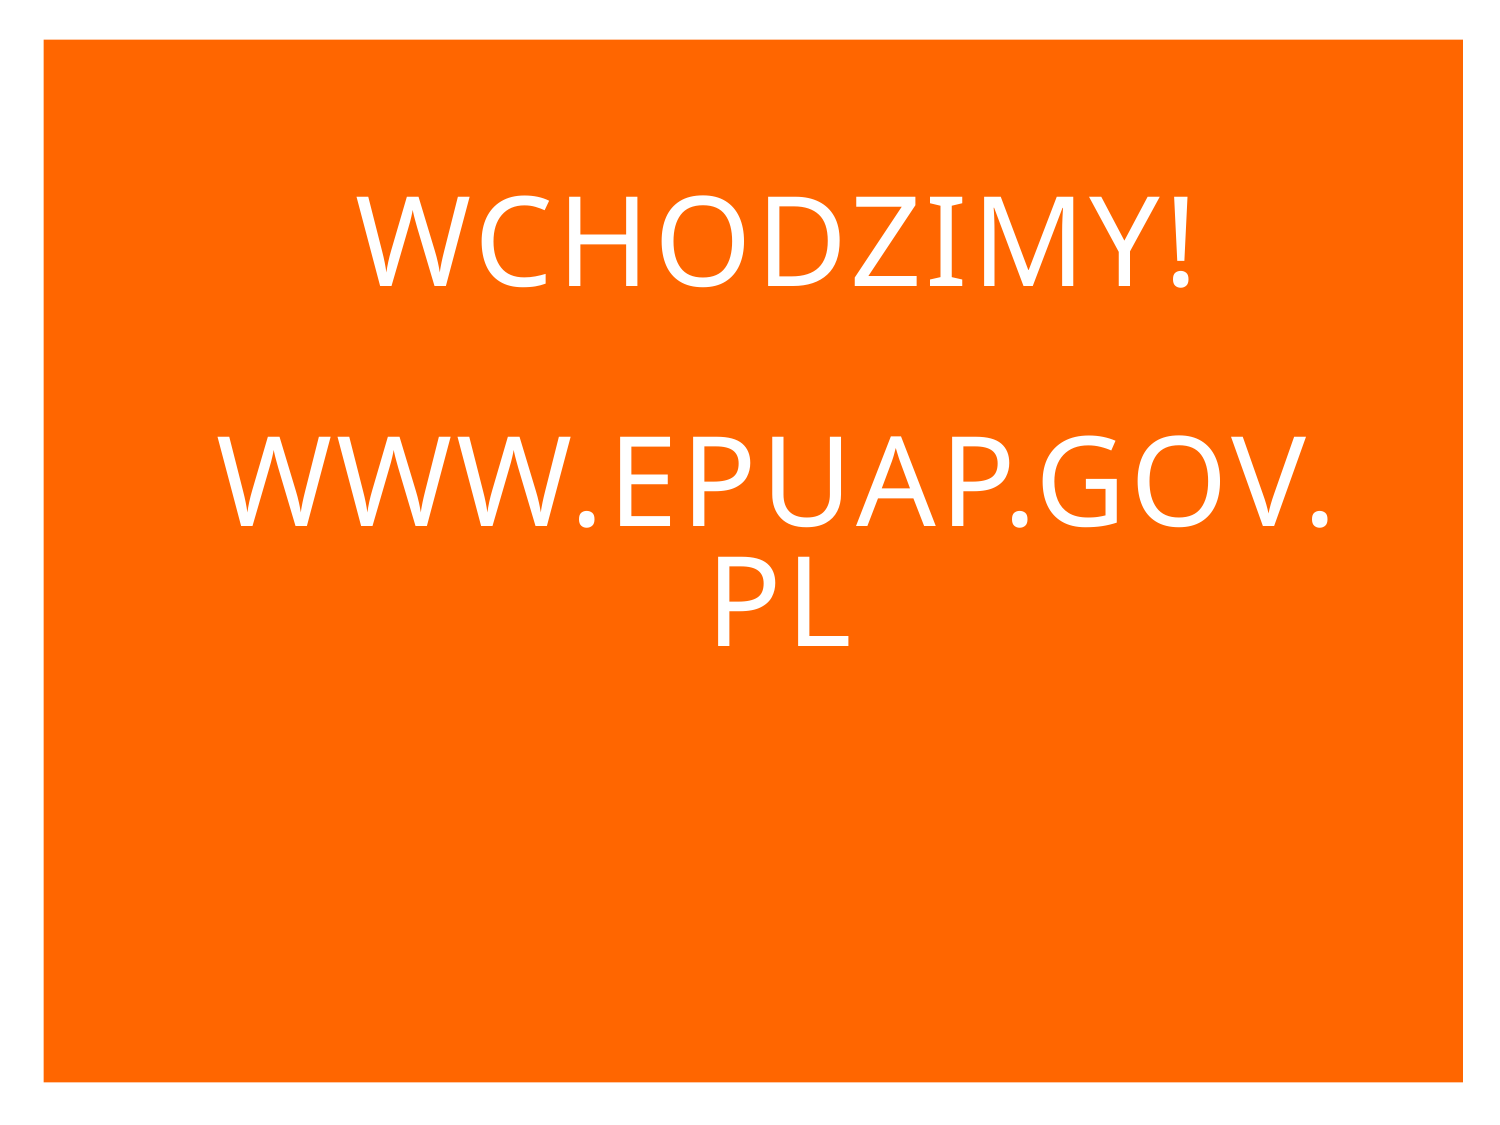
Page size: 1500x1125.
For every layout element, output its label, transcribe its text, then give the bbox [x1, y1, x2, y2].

title WCHODZIMY! WWW.EPUAP.GOV.PL [198, 0, 1361, 678]
